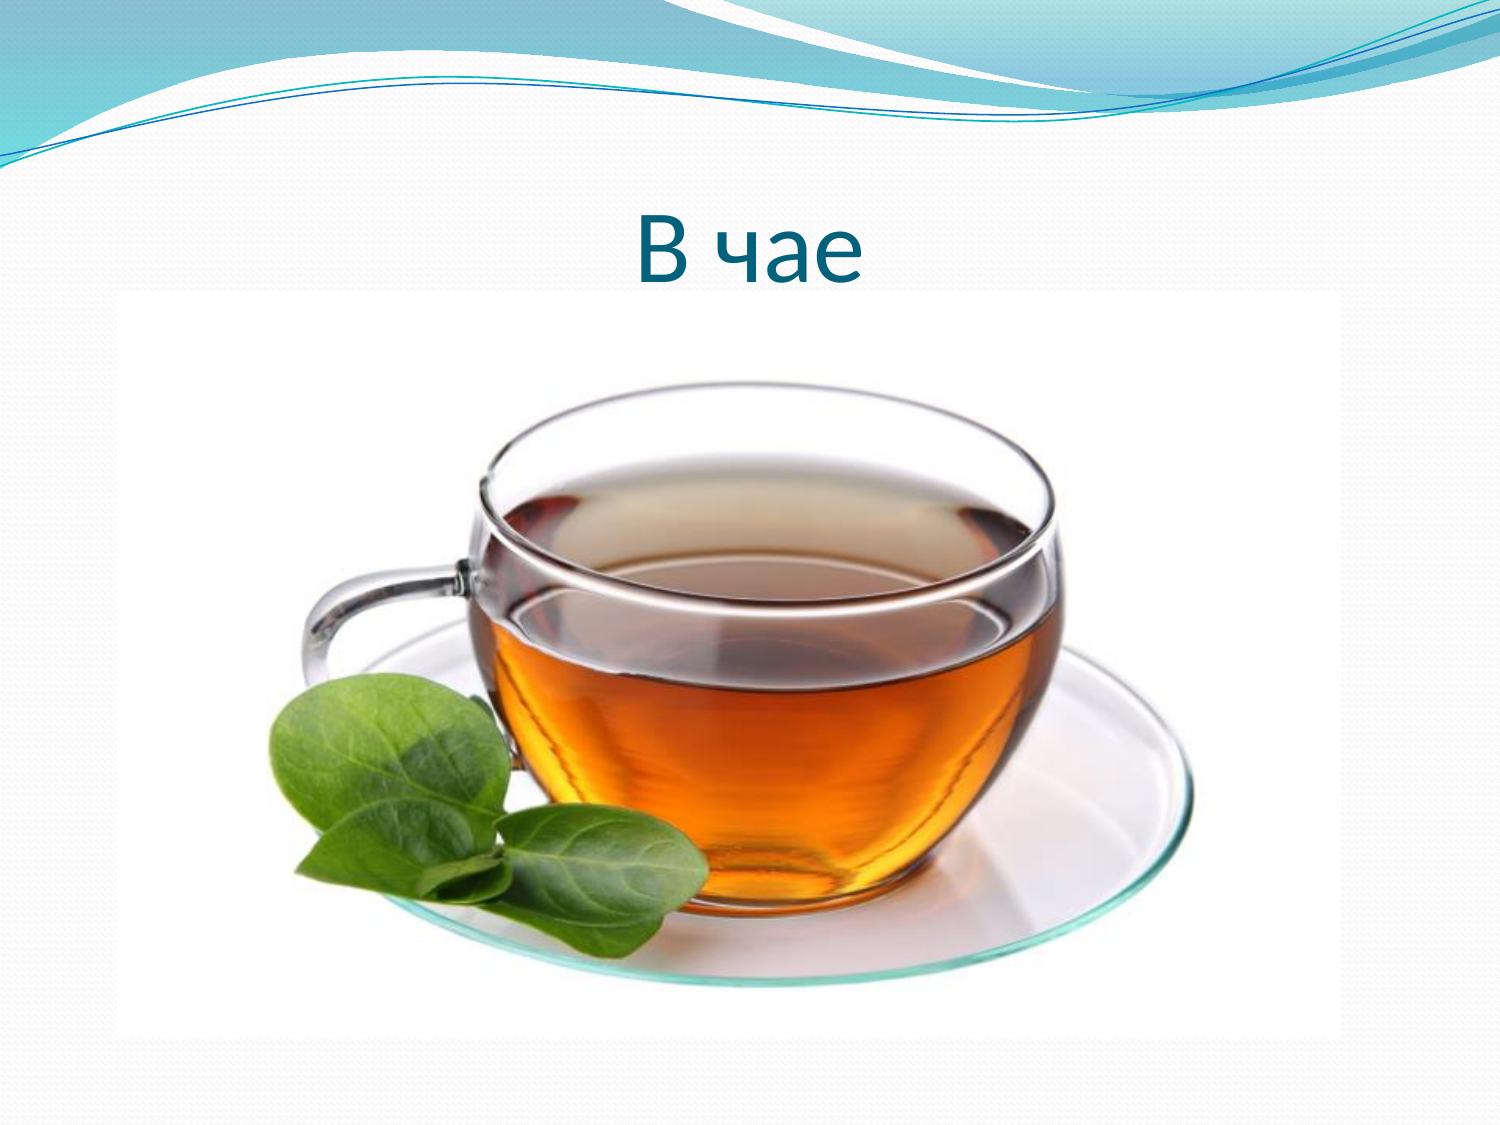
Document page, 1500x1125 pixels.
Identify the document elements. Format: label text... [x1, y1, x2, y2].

title В чае [75, 115, 1425, 303]
subtitle [111, 293, 116, 303]
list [116, 291, 1341, 1038]
